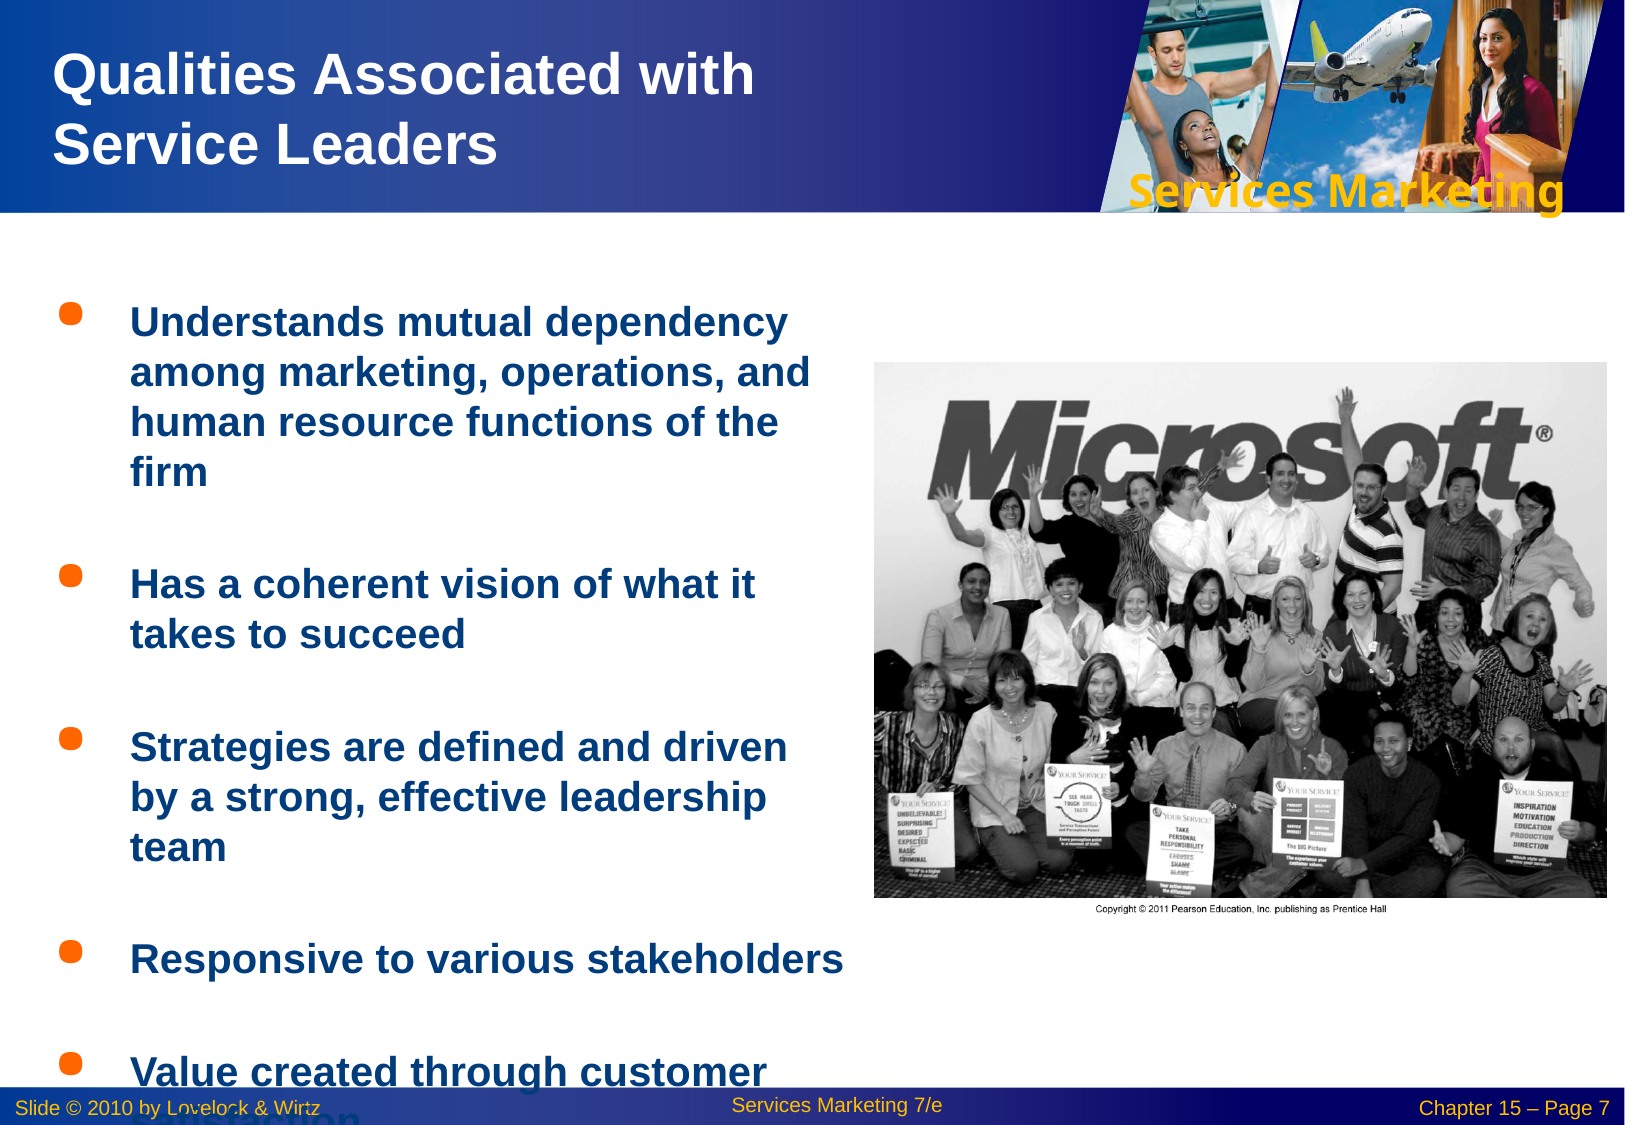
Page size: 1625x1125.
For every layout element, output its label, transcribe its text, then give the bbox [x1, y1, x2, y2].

title Qualities Associated with Service Leaders [36, 37, 1088, 176]
picture [1546, 187, 1556, 202]
picture [874, 362, 1607, 923]
list Understands mutual dependency among marketing, operations, and human resource functions of the firm Has a coherent vision of what it takes to succeed Strategies are defined and driven by a strong, effective leadership team Responsive to various stakeholders Value created through customer satisfaction [40, 286, 863, 1125]
picture [1162, 186, 1172, 192]
picture [1100, 0, 1604, 213]
